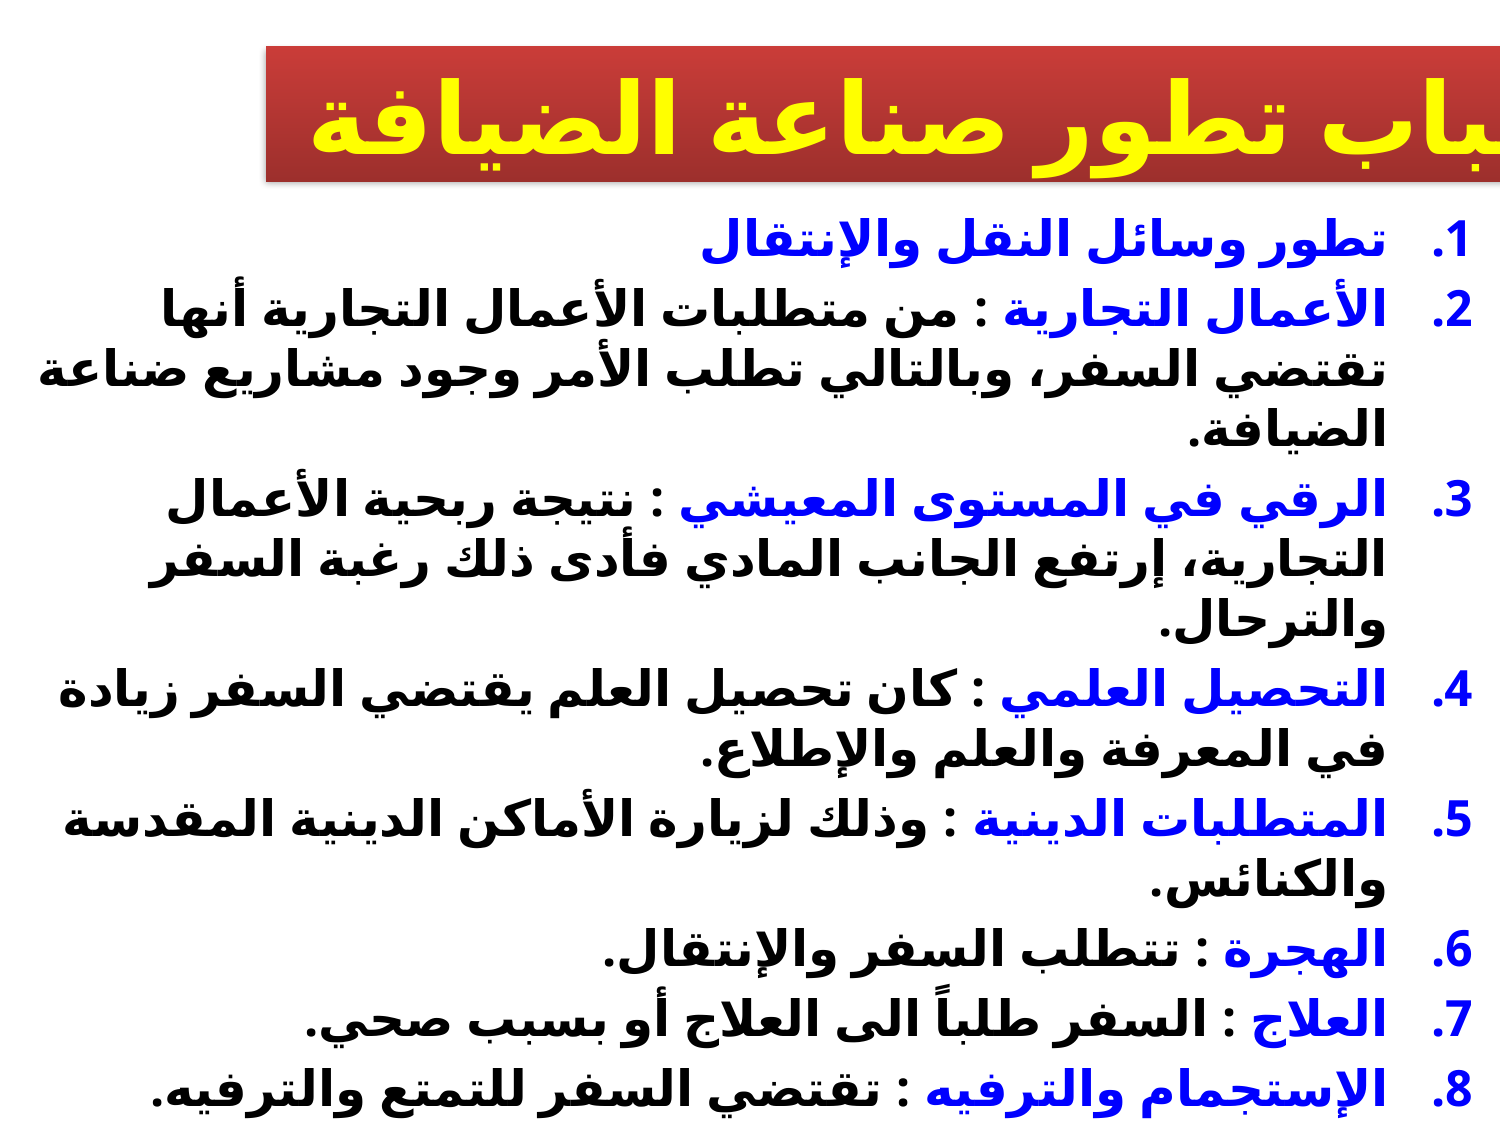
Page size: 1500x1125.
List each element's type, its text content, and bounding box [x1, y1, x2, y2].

text_box أسباب تطور صناعة الضيافة [266, 46, 1500, 182]
list تطور وسائل النقل والإنتقال الأعمال التجارية : من متطلبات الأعمال التجارية أنها تقتضي السفر، وبالتالي تطلب الأمر وجود مشاريع ضناعة الضيافة. الرقي في المستوى المعيشي : نتيجة ربحية الأعمال التجارية، إرتفع الجانب المادي فأدى ذلك رغبة السفر والترحال. التحصيل العلمي : كان تحصيل العلم يقتضي السفر زيادة في المعرفة والعلم والإطلاع. المتطلبات الدينية : وذلك لزيارة الأماكن الدينية المقدسة والكنائس. الهجرة : تتطلب السفر والإنتقال. العلاج : السفر طلباً الى العلاج أو بسبب صحي. الإستجمام والترفيه : تقتضي السفر للتمتع والترفيه. الصلة الإجتماعية : لزيارة العائلات والأصدقاء. [0, 199, 1489, 1102]
